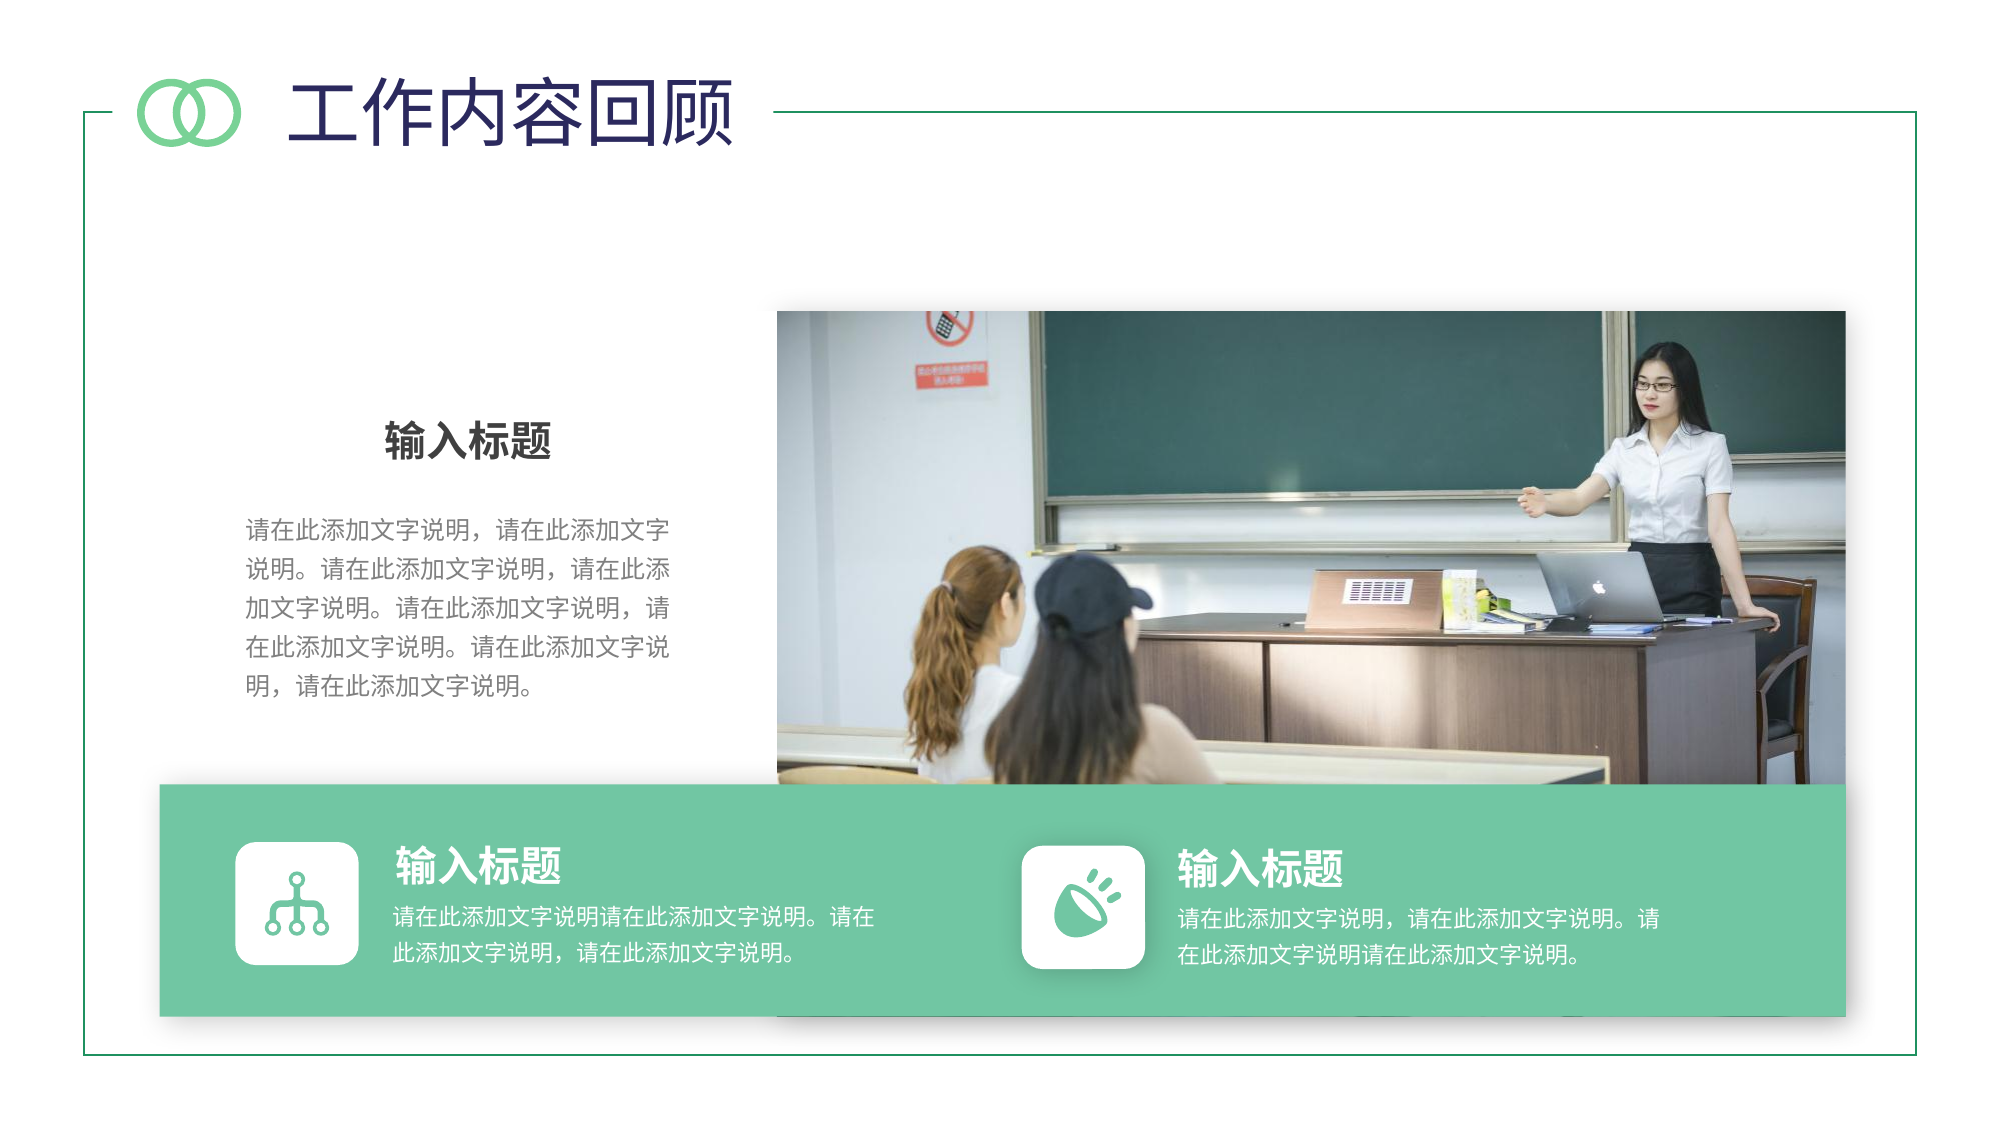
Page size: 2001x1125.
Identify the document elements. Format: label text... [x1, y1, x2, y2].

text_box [159, 311, 777, 784]
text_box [159, 784, 1846, 1017]
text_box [1021, 835, 1394, 970]
text_box [776, 310, 1847, 776]
text_box 工作内容回顾 [270, 58, 788, 164]
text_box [235, 831, 635, 966]
